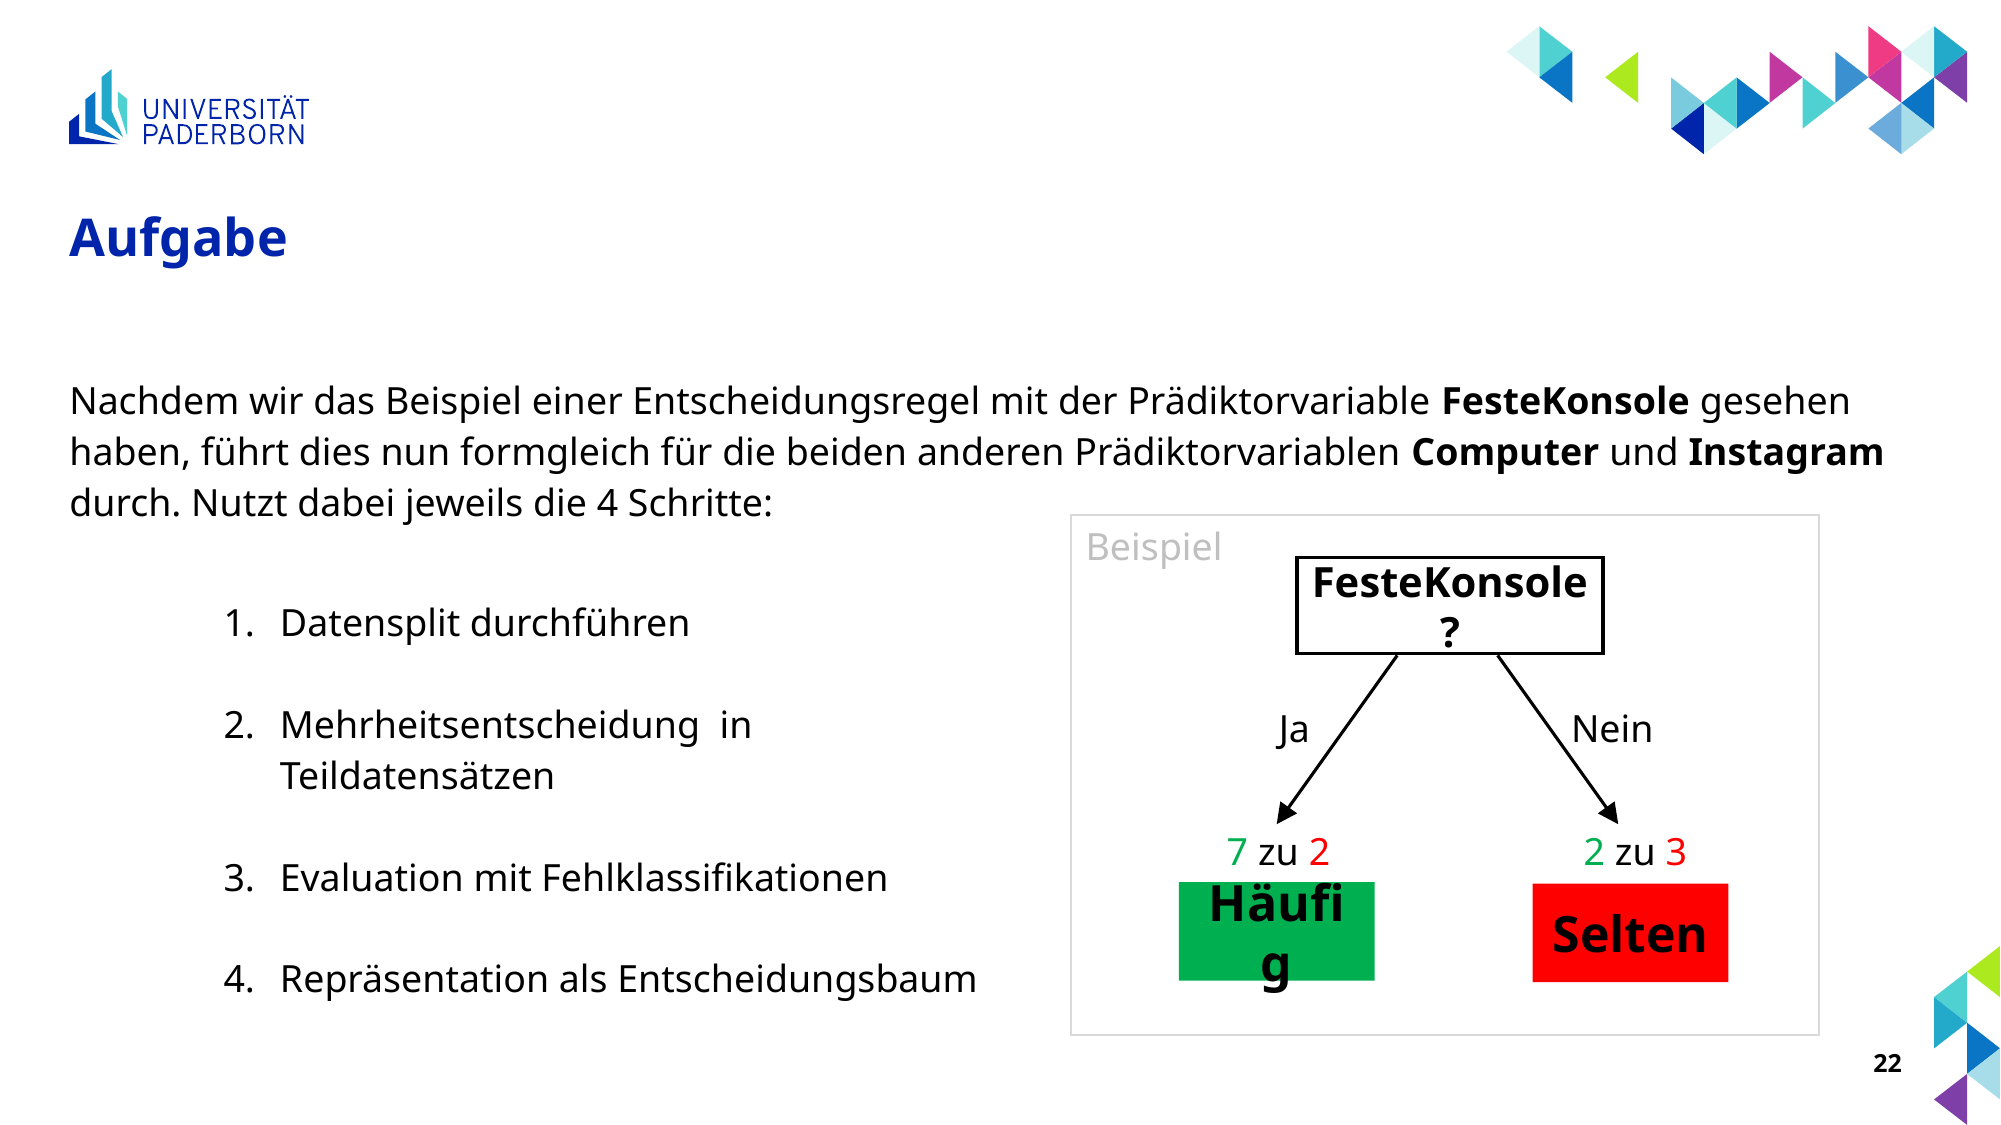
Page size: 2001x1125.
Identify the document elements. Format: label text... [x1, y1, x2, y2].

text_box Beispiel [1070, 514, 1820, 1036]
title Aufgabe [69, 204, 1931, 347]
list Nachdem wir das Beispiel einer Entscheidungsregel mit der Prädiktorvariable FesteKonsole gesehen haben, führt dies nun formgleich für die beiden anderen Prädiktorvariablen Computer und Instagram durch. Nutzt dabei jeweils die 4 Schritte: [69, 371, 1931, 947]
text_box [1276, 655, 1619, 825]
text_box Datensplit durchführen Mehrheitsentscheidung in Teildatensätzen Evaluation mit Fehlklassifikationen Repräsentation als Entscheidungsbaum [208, 586, 1036, 1125]
slide_number 22 [1819, 1052, 1902, 1083]
